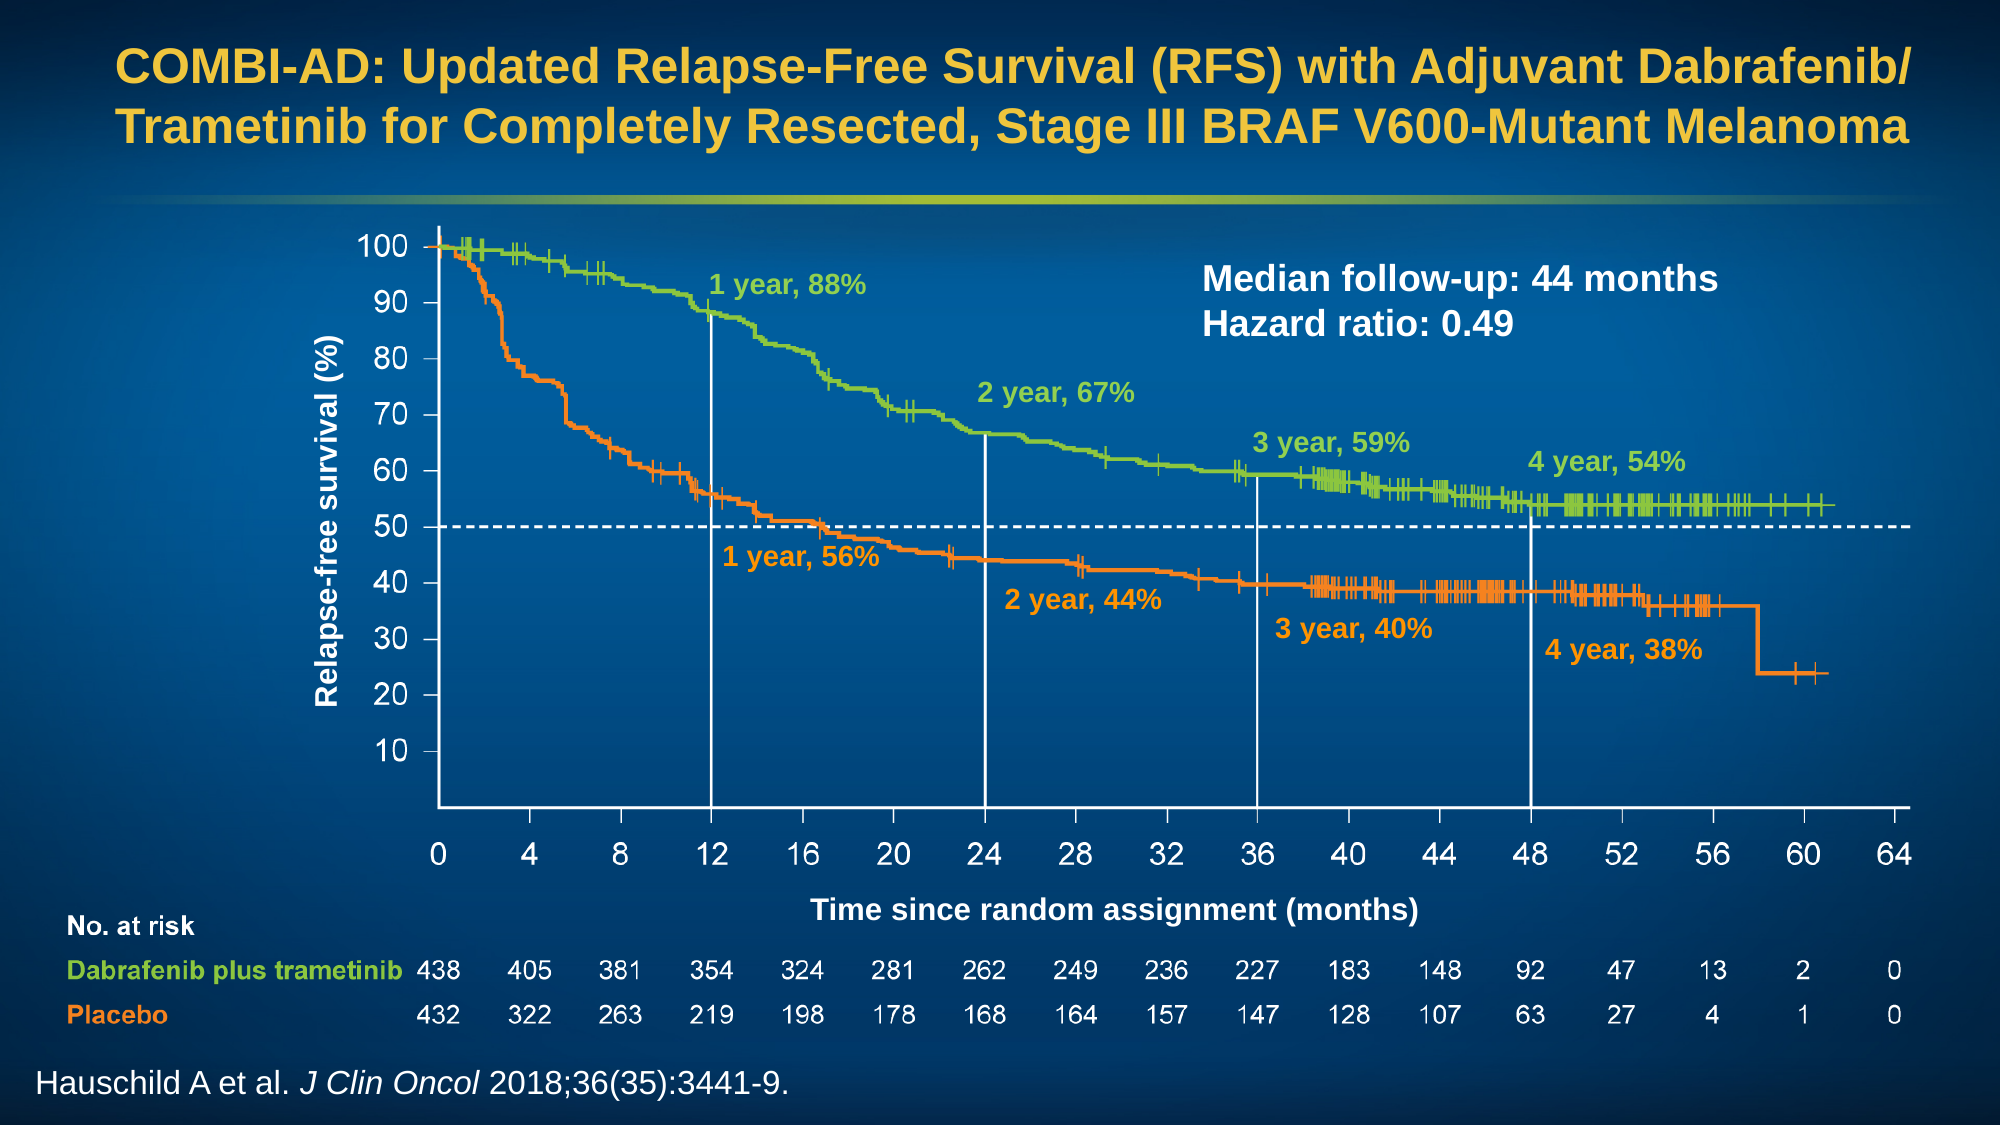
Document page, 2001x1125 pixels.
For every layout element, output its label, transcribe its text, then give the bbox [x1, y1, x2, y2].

title COMBI-AD: Updated Relapse-Free Survival (RFS) with Adjuvant Dabrafenib/ Trametinib for Completely Resected, Stage III BRAF V600-Mutant Melanoma [99, 0, 1950, 188]
picture [0, 0, 2000, 1125]
text_box Hauschild A et al. J Clin Oncol 2018;36(35):3441-9. [12, 1053, 1038, 1113]
